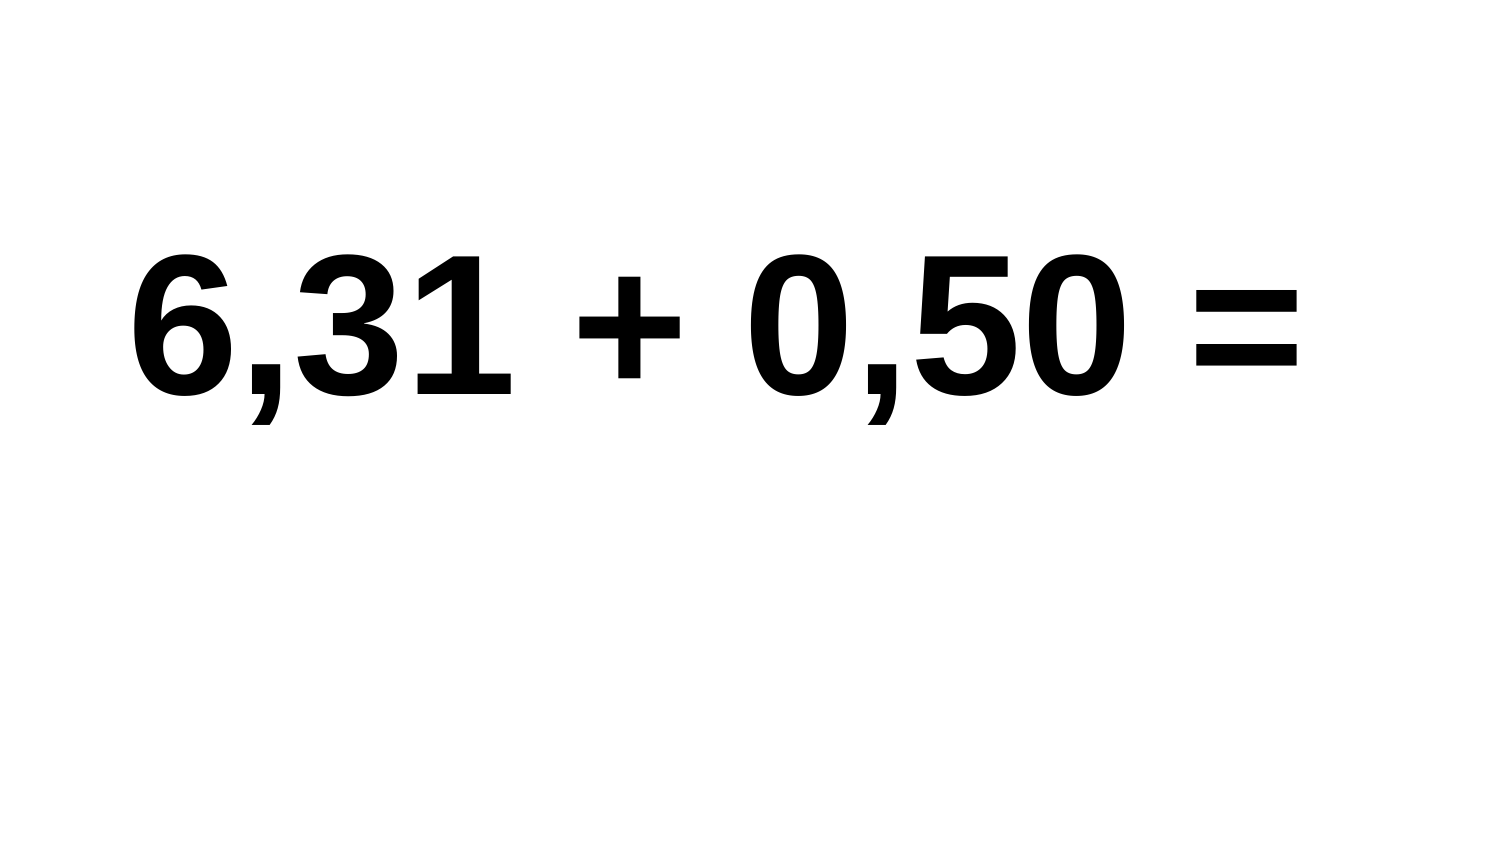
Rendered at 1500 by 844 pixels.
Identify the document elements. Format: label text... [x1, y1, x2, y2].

text_box 6,31 + 0,50 = [112, 259, 1388, 450]
